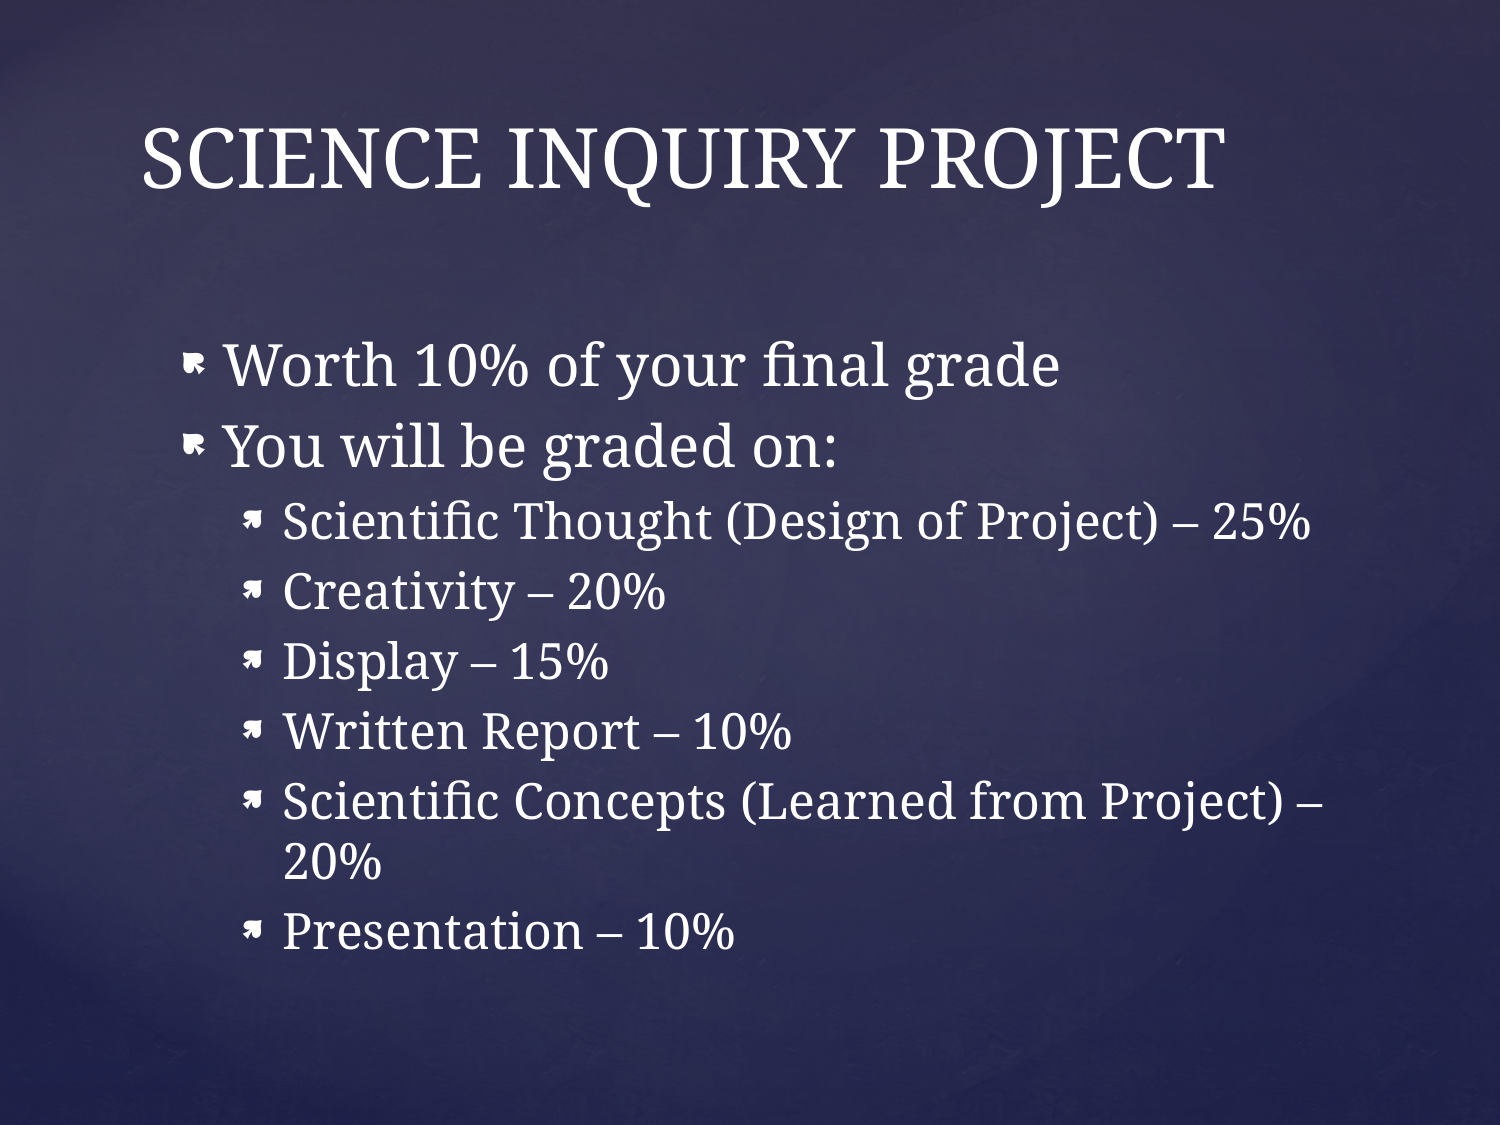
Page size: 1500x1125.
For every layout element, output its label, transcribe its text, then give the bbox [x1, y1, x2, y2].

list Worth 10% of your final grade You will be graded on: Scientific Thought (Design of Project) – 25% Creativity – 20% Display – 15% Written Report – 10% Scientific Concepts (Learned from Project) – 20% Presentation – 10% [162, 275, 1350, 1013]
title SCIENCE INQUIRY PROJECT [125, 62, 1363, 213]
